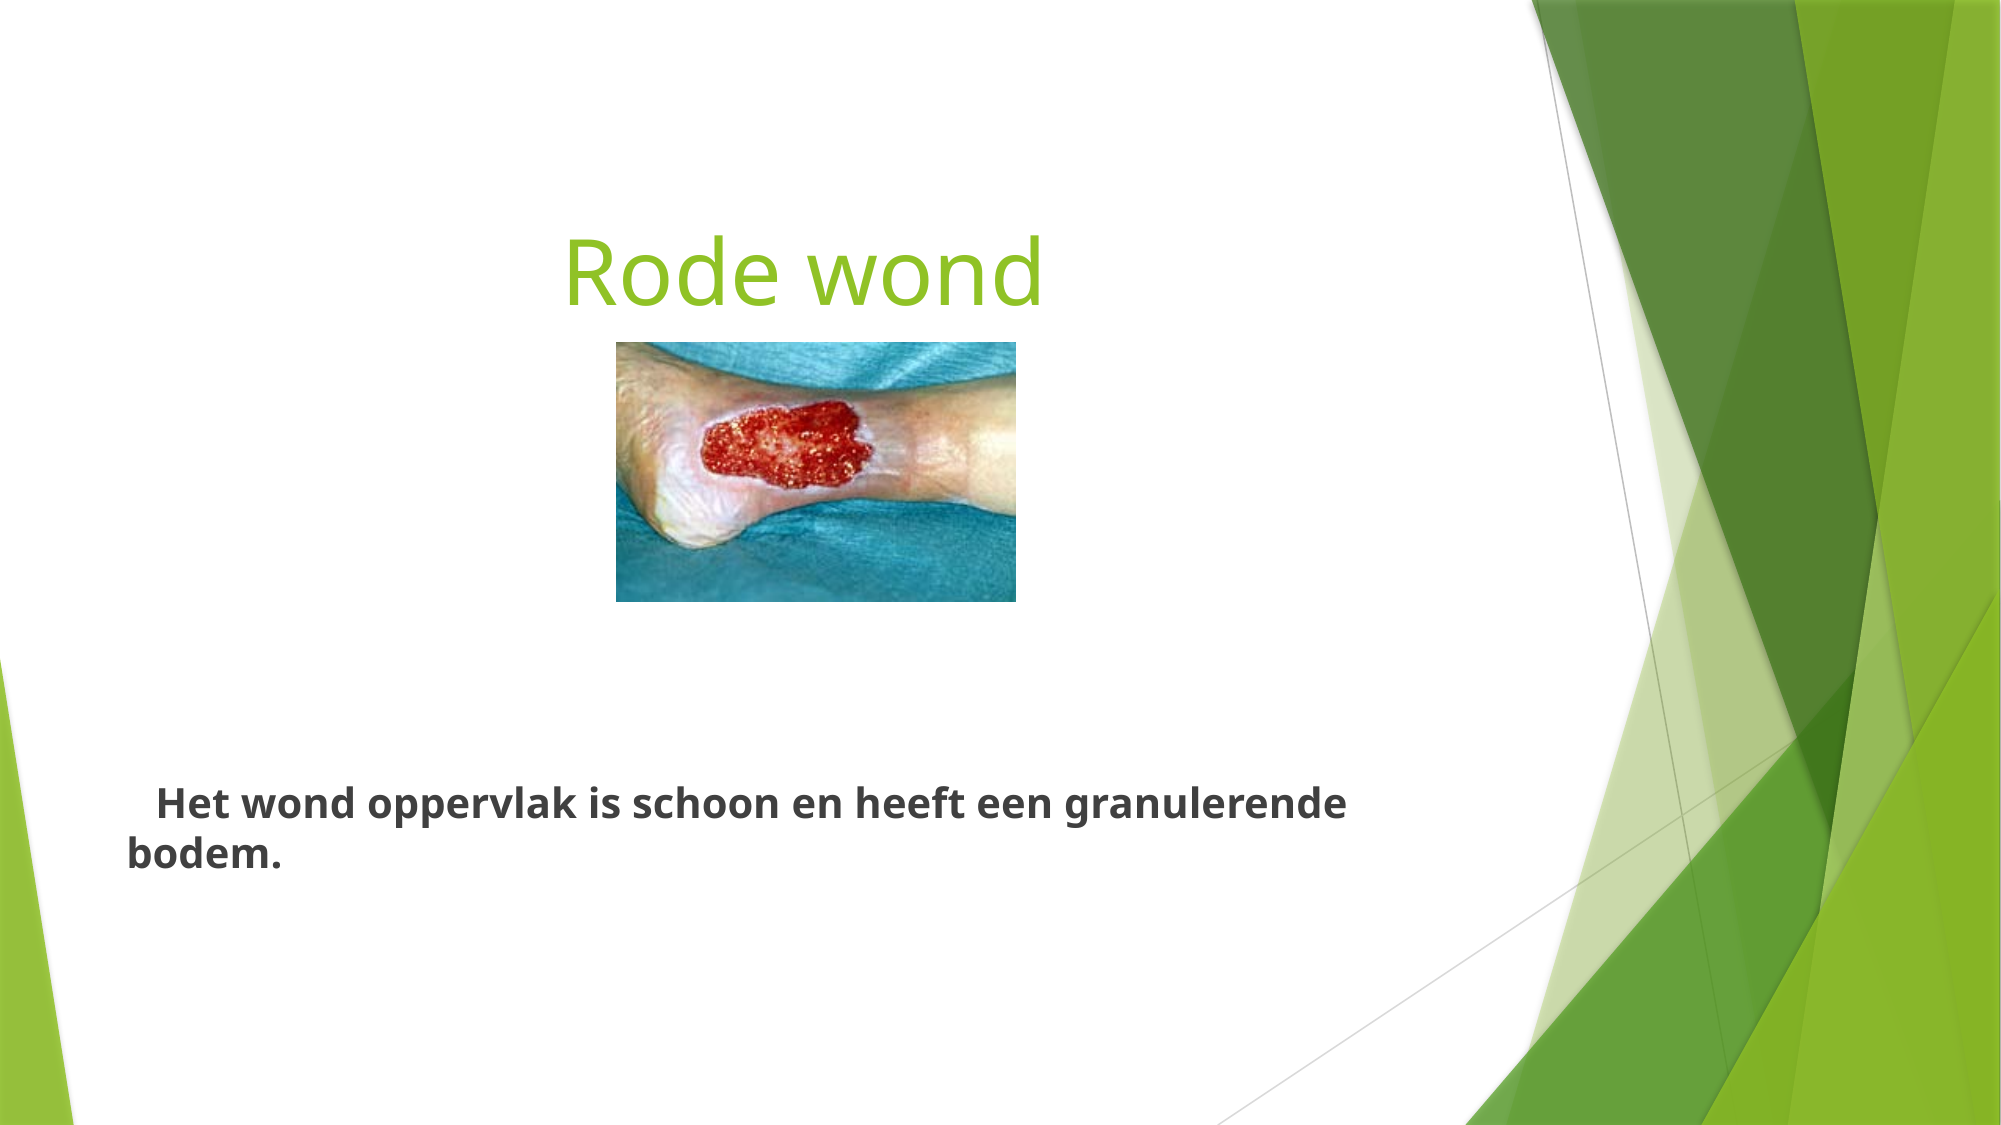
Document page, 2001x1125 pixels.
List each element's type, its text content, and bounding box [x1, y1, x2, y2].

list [616, 341, 1016, 602]
title Rode wond [111, 99, 1522, 659]
list Het wond oppervlak is schoon en heeft een granulerende bodem. [111, 733, 1522, 992]
